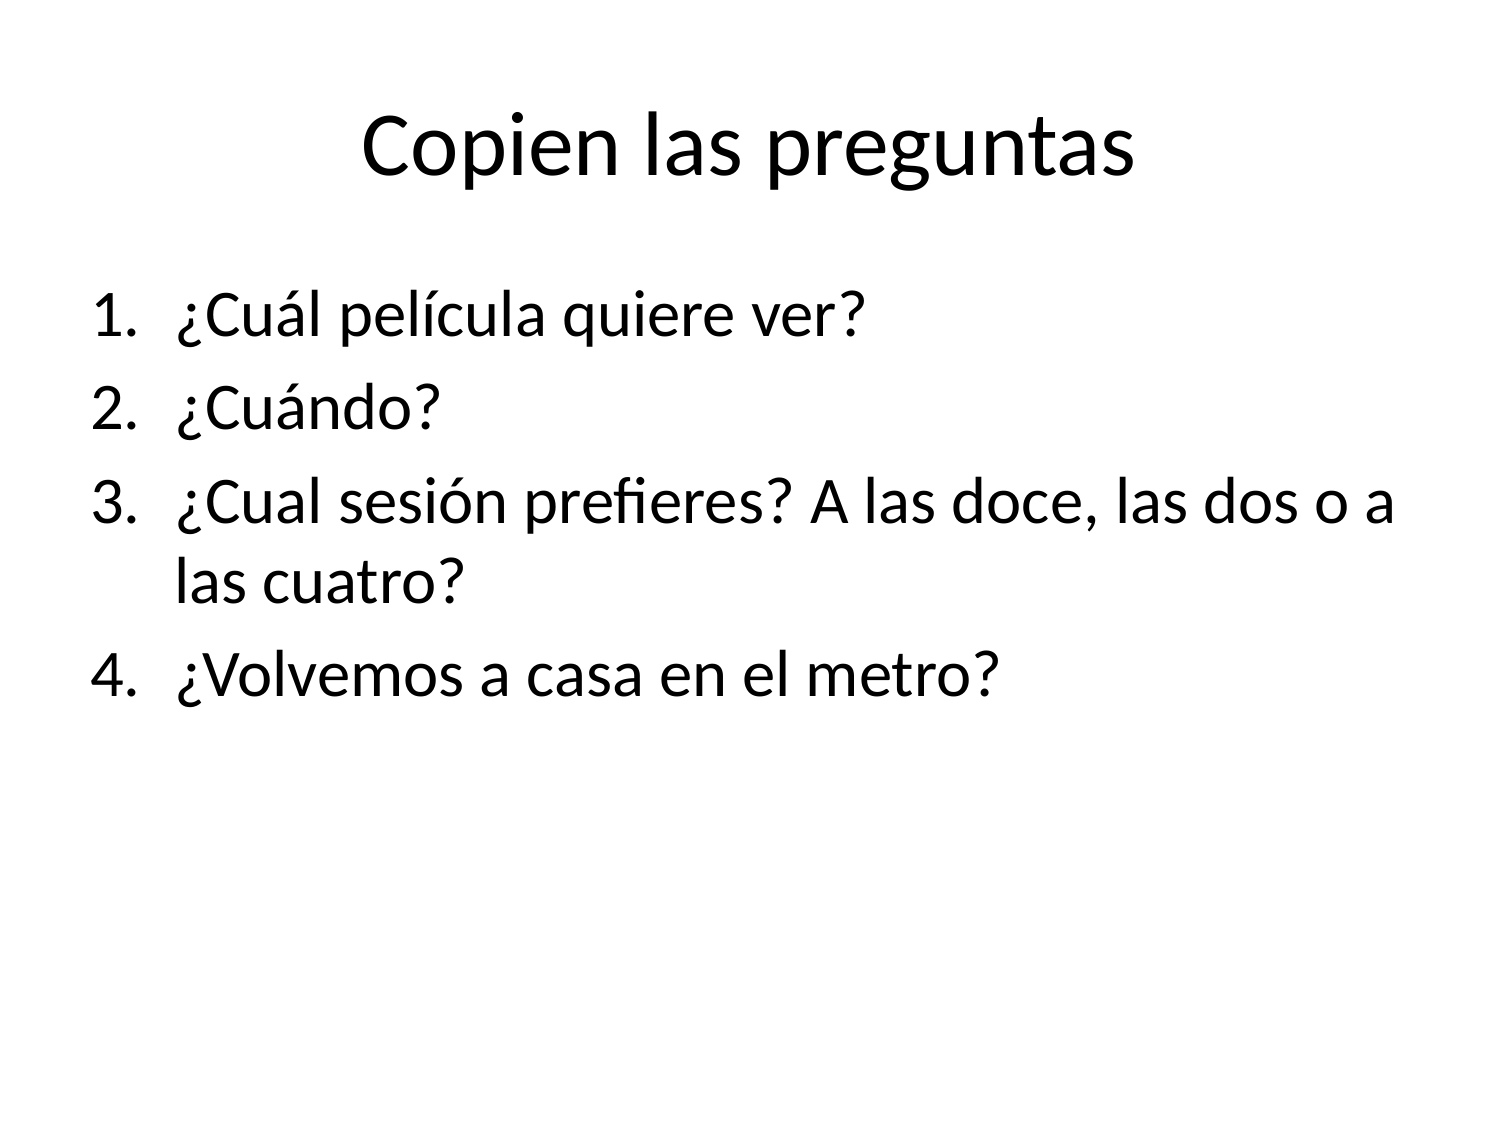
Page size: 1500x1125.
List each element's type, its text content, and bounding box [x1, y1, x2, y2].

title Copien las preguntas [75, 45, 1425, 233]
list ¿Cuál película quiere ver? ¿Cuándo? ¿Cual sesión prefieres? A las doce, las dos o a las cuatro? ¿Volvemos a casa en el metro? [75, 262, 1425, 1005]
